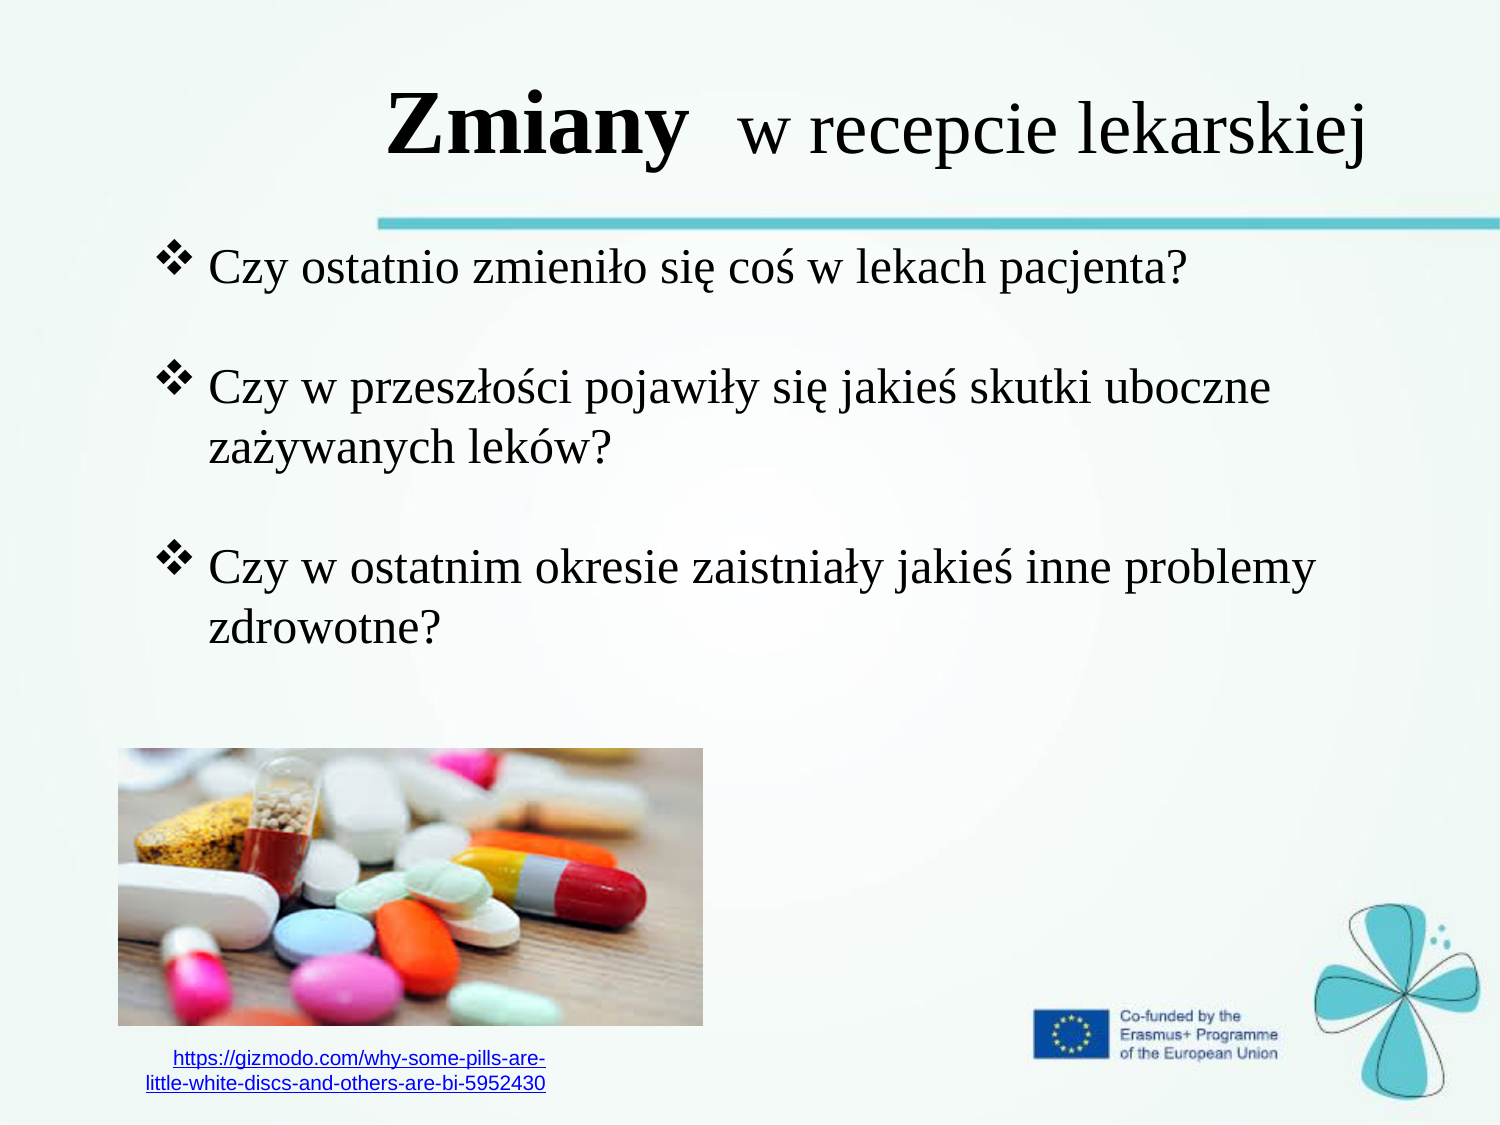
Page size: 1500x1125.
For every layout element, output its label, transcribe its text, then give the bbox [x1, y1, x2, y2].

text_box https://gizmodo.com/why-some-pills-are- little-white-discs-and-others-are-bi-5952430 [130, 1037, 561, 1103]
text_box Zmiany w recepcie lekarskiej [313, 54, 1441, 180]
picture [0, 0, 1500, 1125]
text_box Czy ostatnio zmieniło się coś w lekach pacjenta? Czy w przeszłości pojawiły się jakieś skutki uboczne zażywanych leków? Czy w ostatnim okresie zaistniały jakieś inne problemy zdrowotne? [62, 226, 1447, 1062]
